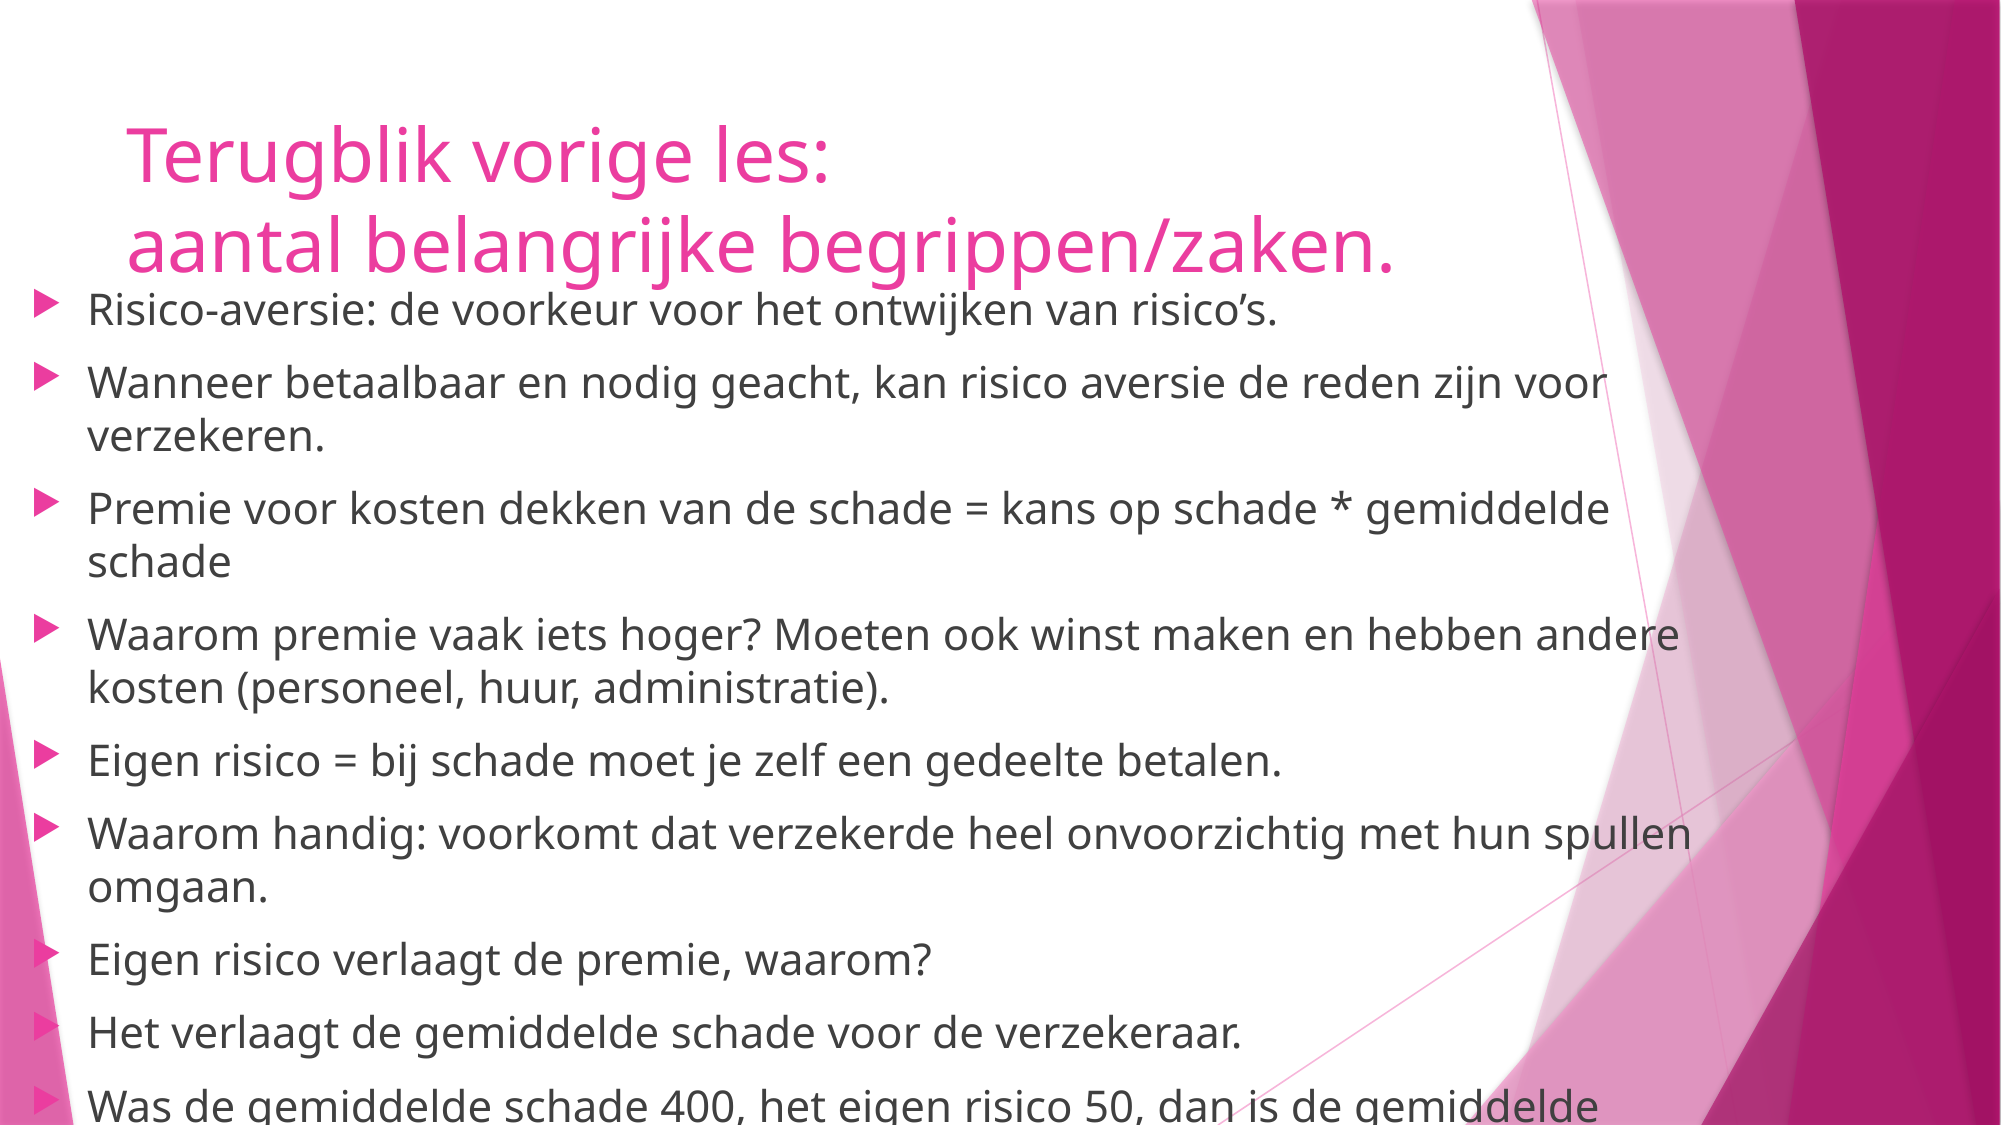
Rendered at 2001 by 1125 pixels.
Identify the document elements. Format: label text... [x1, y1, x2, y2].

title Terugblik vorige les: aantal belangrijke begrippen/zaken. [111, 99, 1522, 274]
list Risico-aversie: de voorkeur voor het ontwijken van risico’s. Wanneer betaalbaar en nodig geacht, kan risico aversie de reden zijn voor verzekeren. Premie voor kosten dekken van de schade = kans op schade * gemiddelde schade Waarom premie vaak iets hoger? Moeten ook winst maken en hebben andere kosten (personeel, huur, administratie). Eigen risico = bij schade moet je zelf een gedeelte betalen. Waarom handig: voorkomt dat verzekerde heel onvoorzichtig met hun spullen omgaan. Eigen risico verlaagt de premie, waarom? Het verlaagt de gemiddelde schade voor de verzekeraar. Was de gemiddelde schade 400, het eigen risico 50, dan is de gemiddelde schade voor de verzekeraar 400-50 = 350. [15, 274, 1737, 1098]
